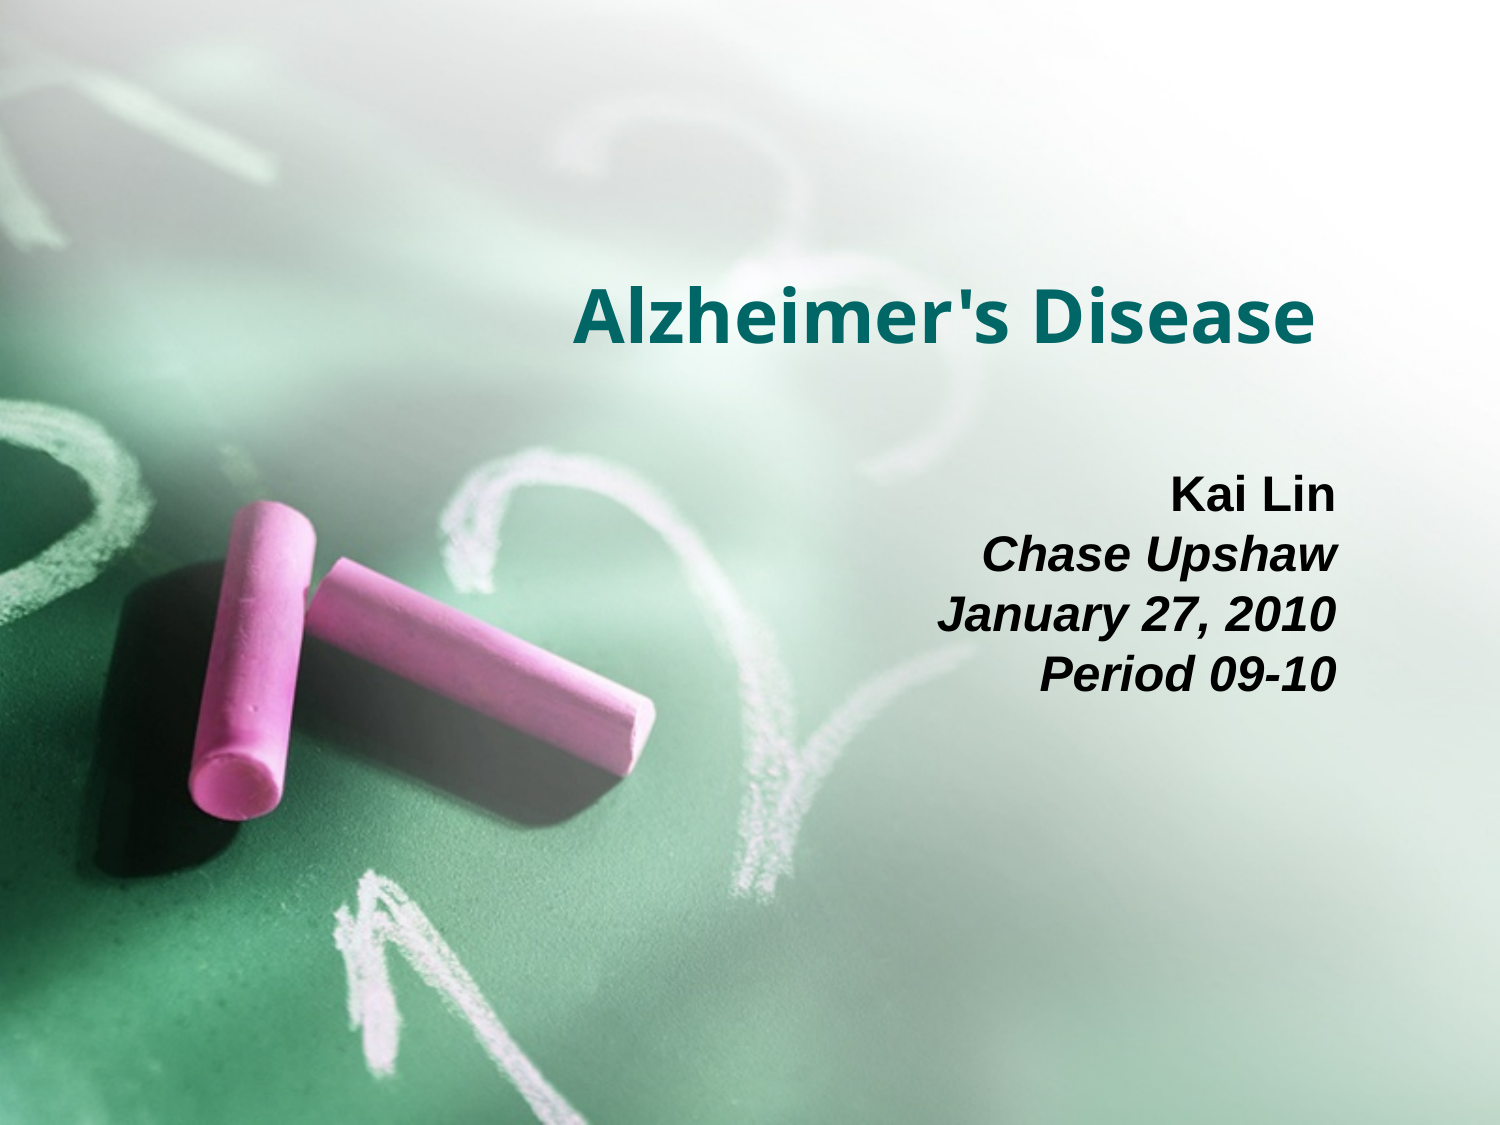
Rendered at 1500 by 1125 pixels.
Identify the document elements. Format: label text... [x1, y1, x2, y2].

picture [0, 0, 1500, 1125]
title Alzheimer's Disease [133, 219, 1353, 408]
subtitle Kai Lin Chase Upshaw January 27, 2010 Period 09-10 [490, 453, 1353, 741]
